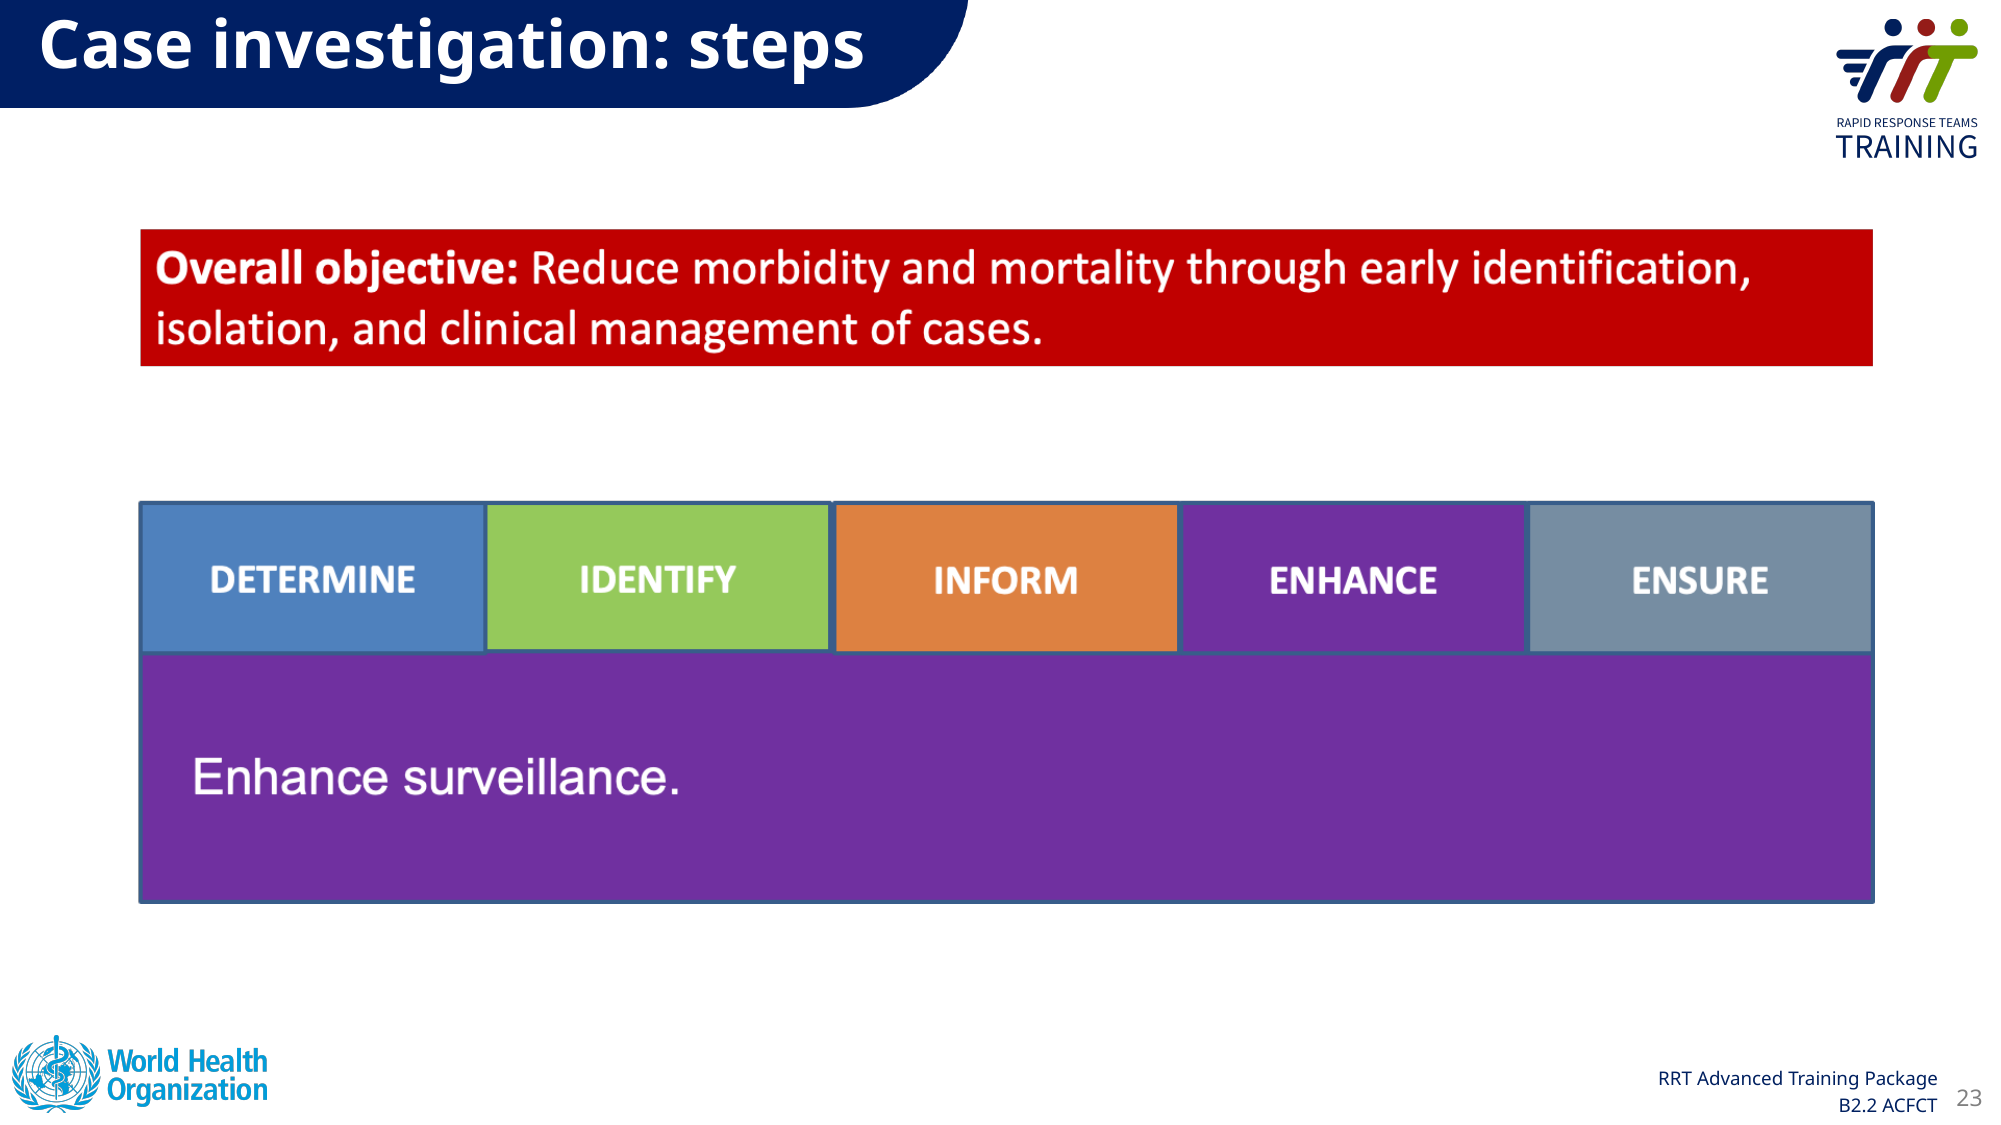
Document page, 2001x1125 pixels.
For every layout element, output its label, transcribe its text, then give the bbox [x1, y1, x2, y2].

text_box Case investigation: steps [31, 0, 913, 100]
picture [12, 1083, 48, 1113]
picture [1835, 19, 1978, 167]
picture [0, 0, 969, 108]
picture [124, 221, 1876, 904]
picture [12, 1035, 267, 1113]
picture [58, 1050, 64, 1058]
